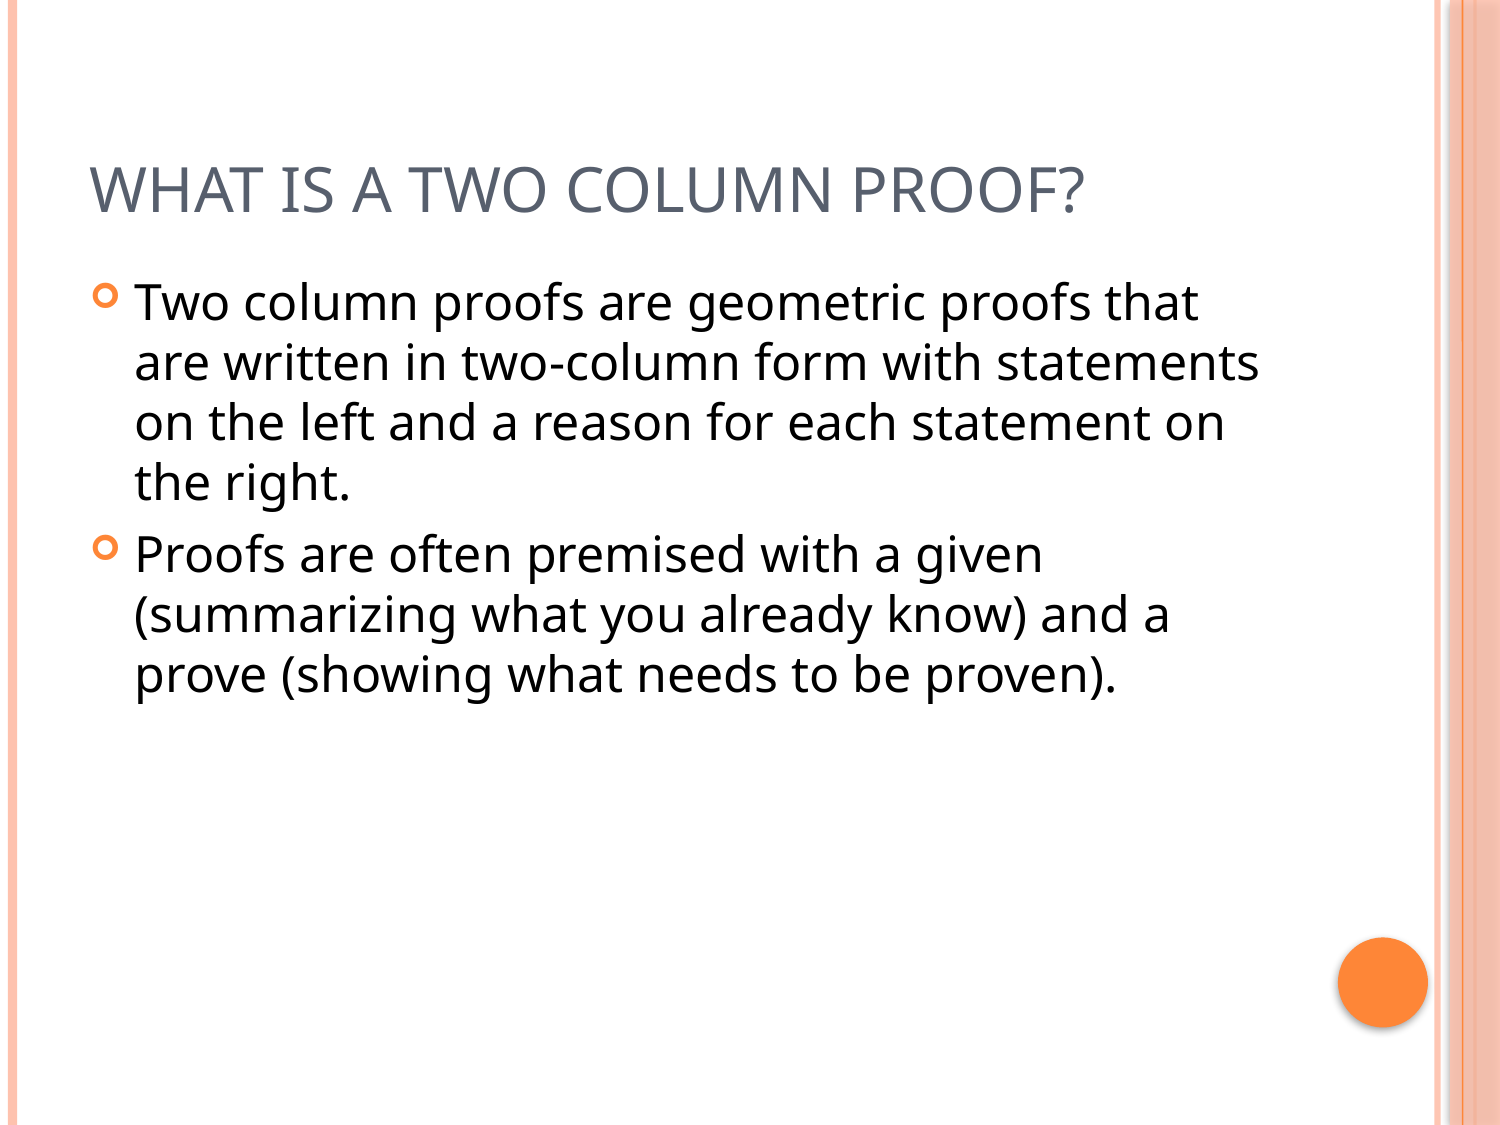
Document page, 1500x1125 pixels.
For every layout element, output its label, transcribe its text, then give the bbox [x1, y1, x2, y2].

list Two column proofs are geometric proofs that are written in two-column form with statements on the left and a reason for each statement on the right. Proofs are often premised with a given (summarizing what you already know) and a prove (showing what needs to be proven). [75, 262, 1300, 1062]
title What is a two column proof? [75, 45, 1300, 233]
